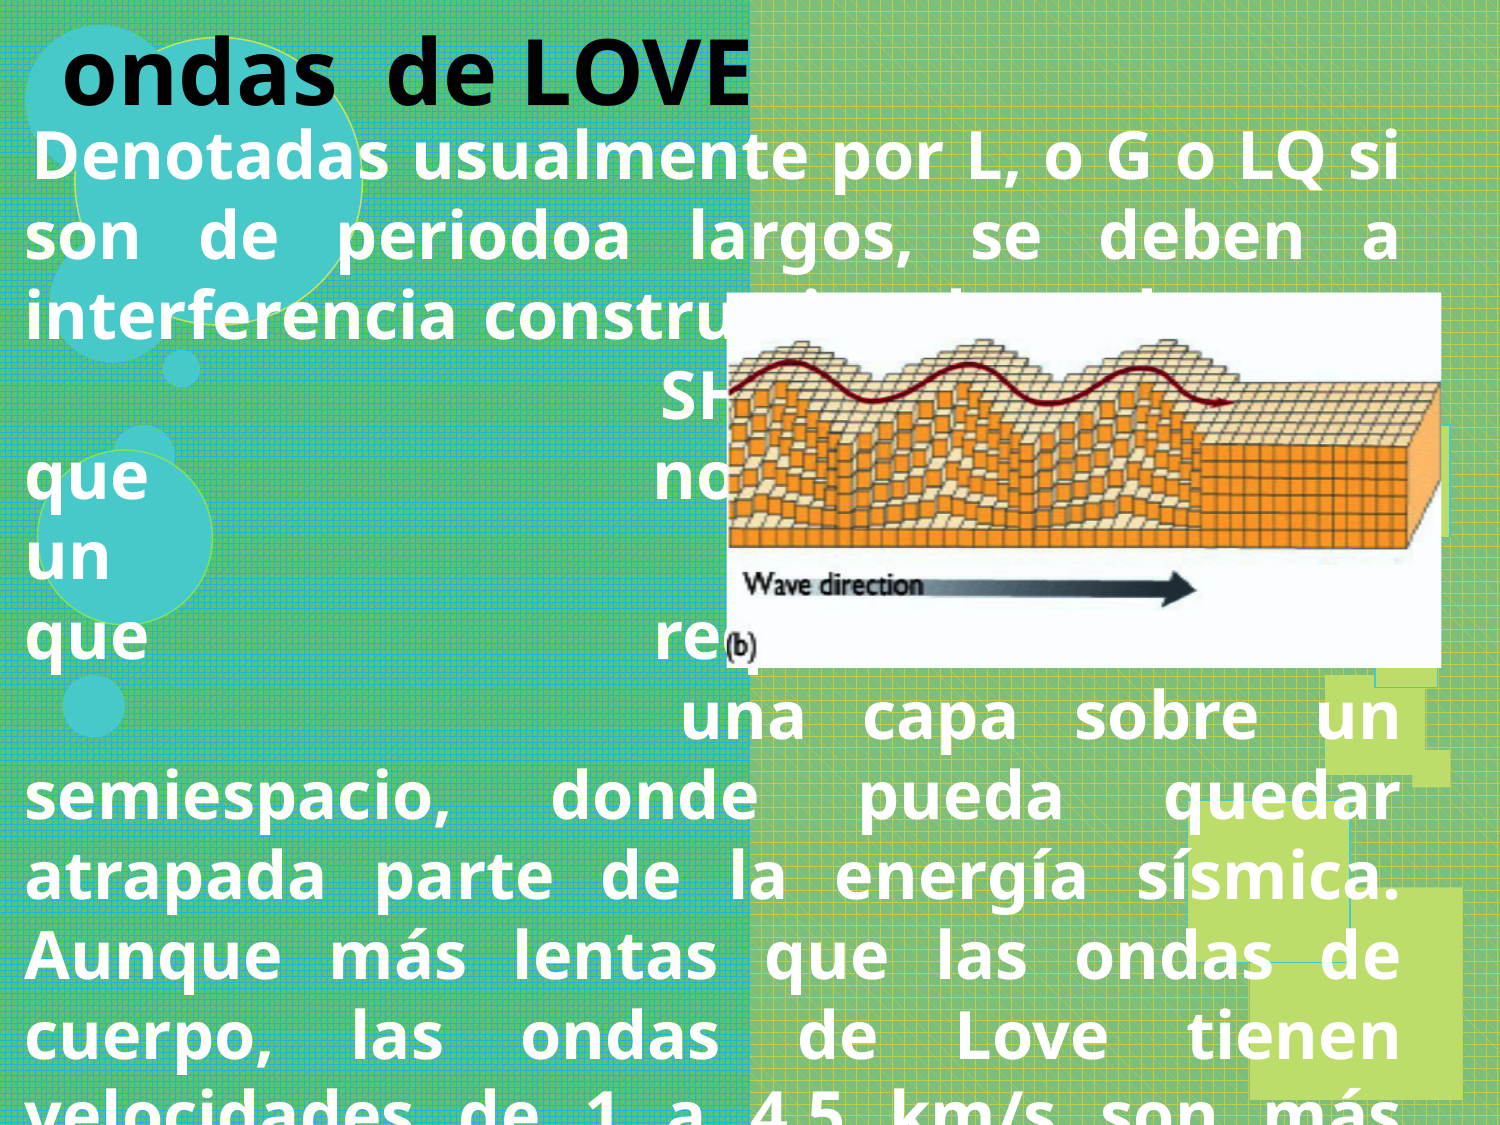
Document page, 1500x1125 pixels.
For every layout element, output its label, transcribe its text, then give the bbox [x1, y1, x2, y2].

picture [896, 122, 1272, 839]
title ondas de LOVE [46, 0, 1398, 105]
list Denotadas usualmente por L, o G o LQ si son de periodoa largos, se deben a interferencia constructiva de ondas SH solamente, por lo que no pueden existir en un semiespacio, sino que requieren al menos una capa sobre un semiespacio, donde pueda quedar atrapada parte de la energía sísmica. Aunque más lentas que las ondas de cuerpo, las ondas de Love tienen velocidades de 1 a 4.5 km/s son más veloces que las de Rayleigh. [0, 105, 1419, 877]
